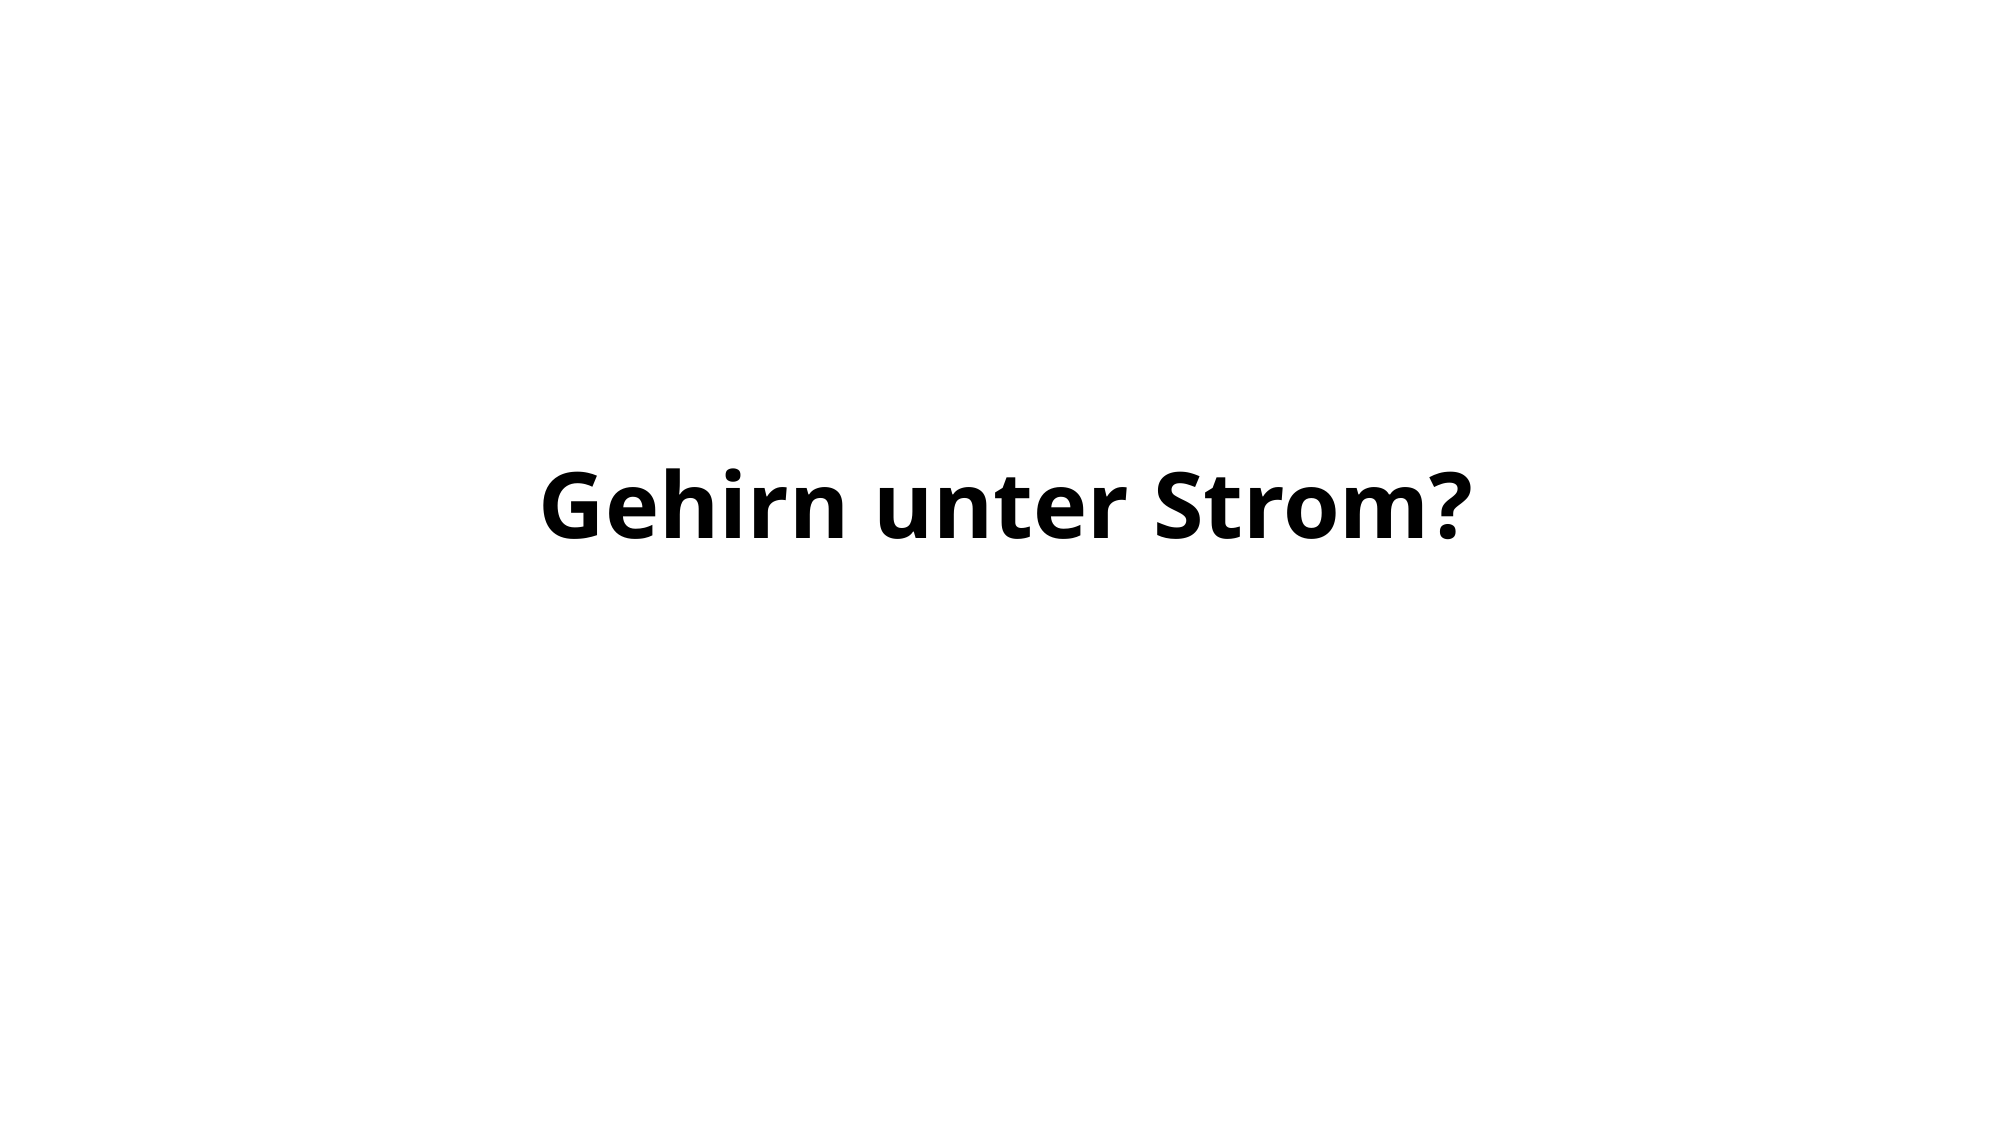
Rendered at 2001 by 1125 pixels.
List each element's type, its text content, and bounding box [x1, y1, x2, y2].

title Gehirn unter Strom? [144, 399, 1870, 618]
